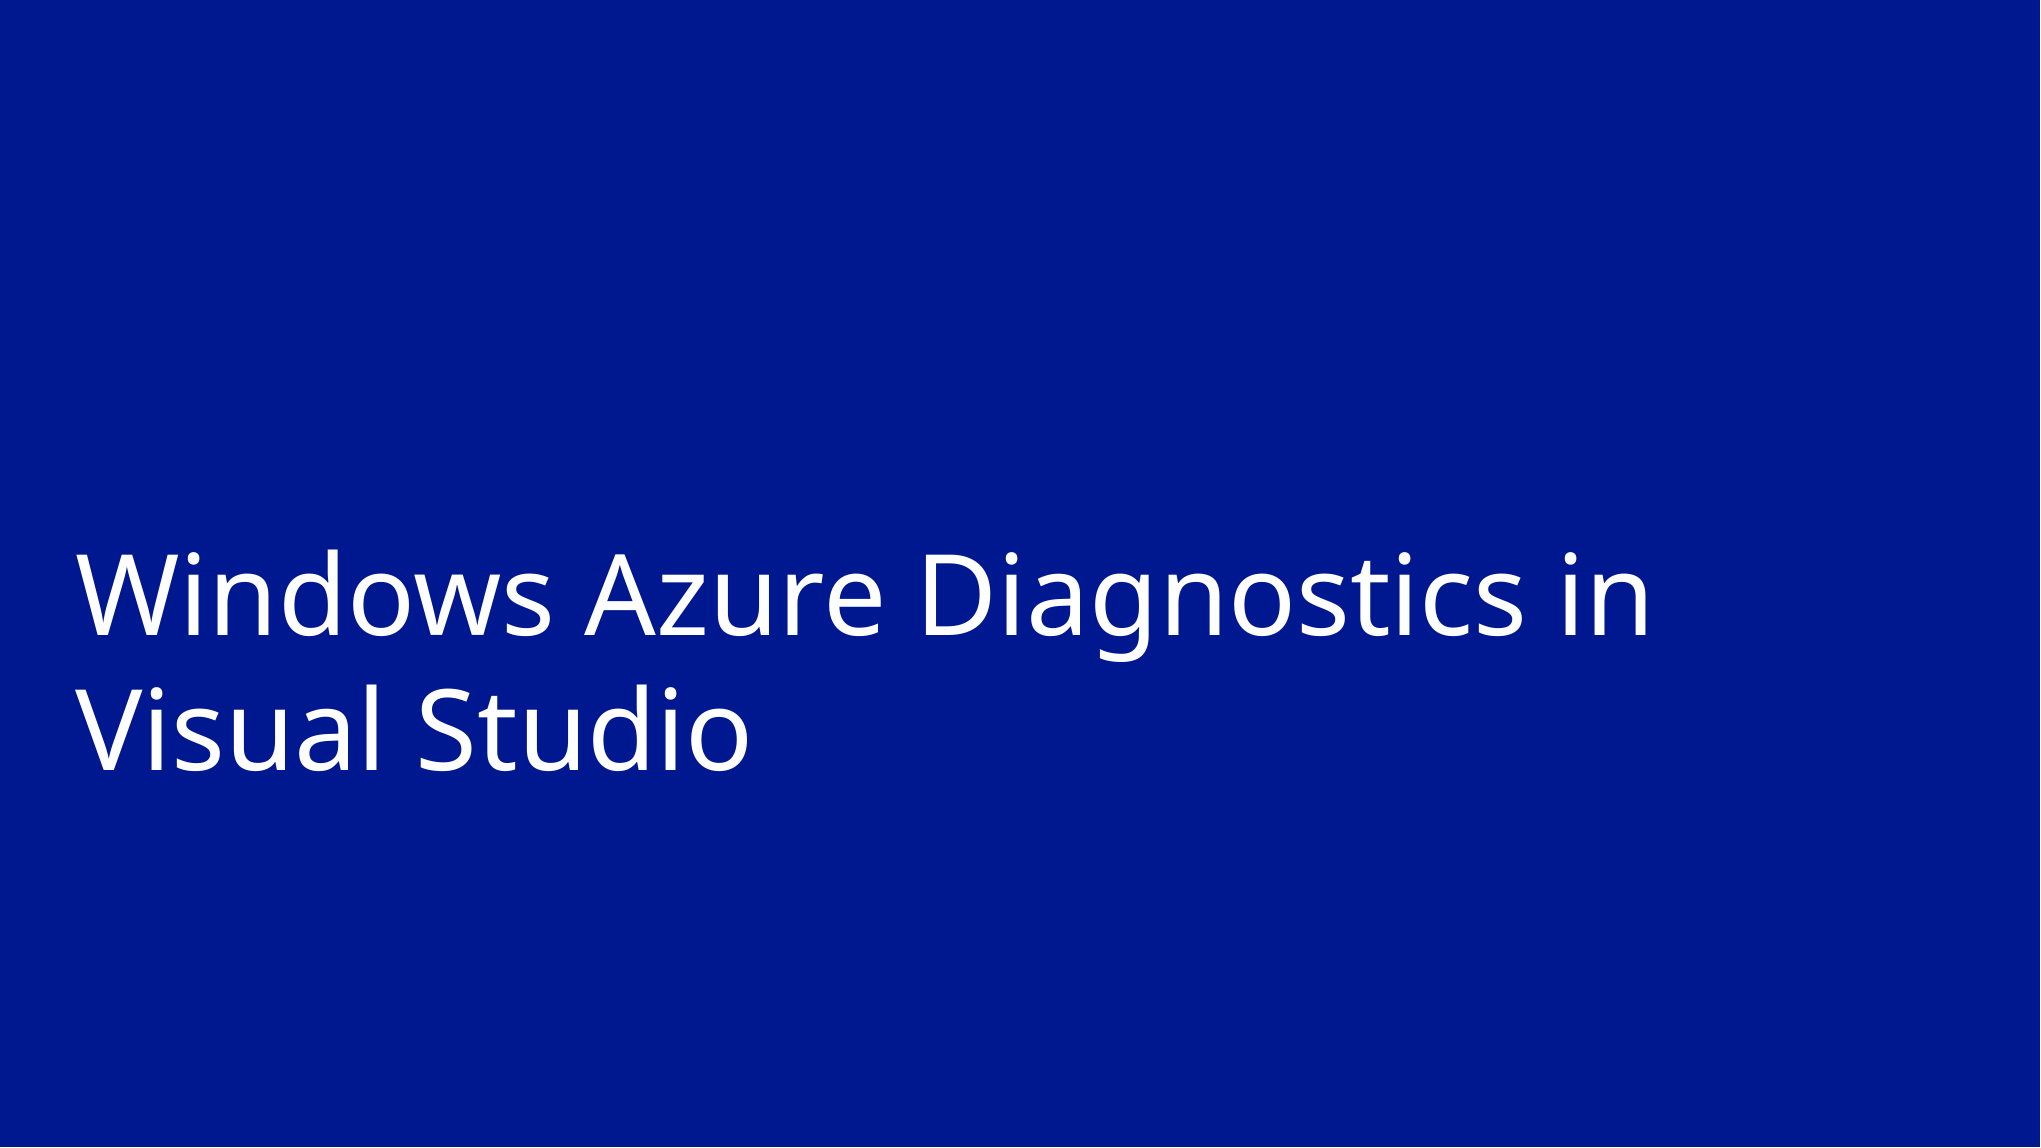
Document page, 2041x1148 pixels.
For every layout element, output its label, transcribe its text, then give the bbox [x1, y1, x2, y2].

title Windows Azure Diagnostics in Visual Studio [45, 498, 1996, 649]
